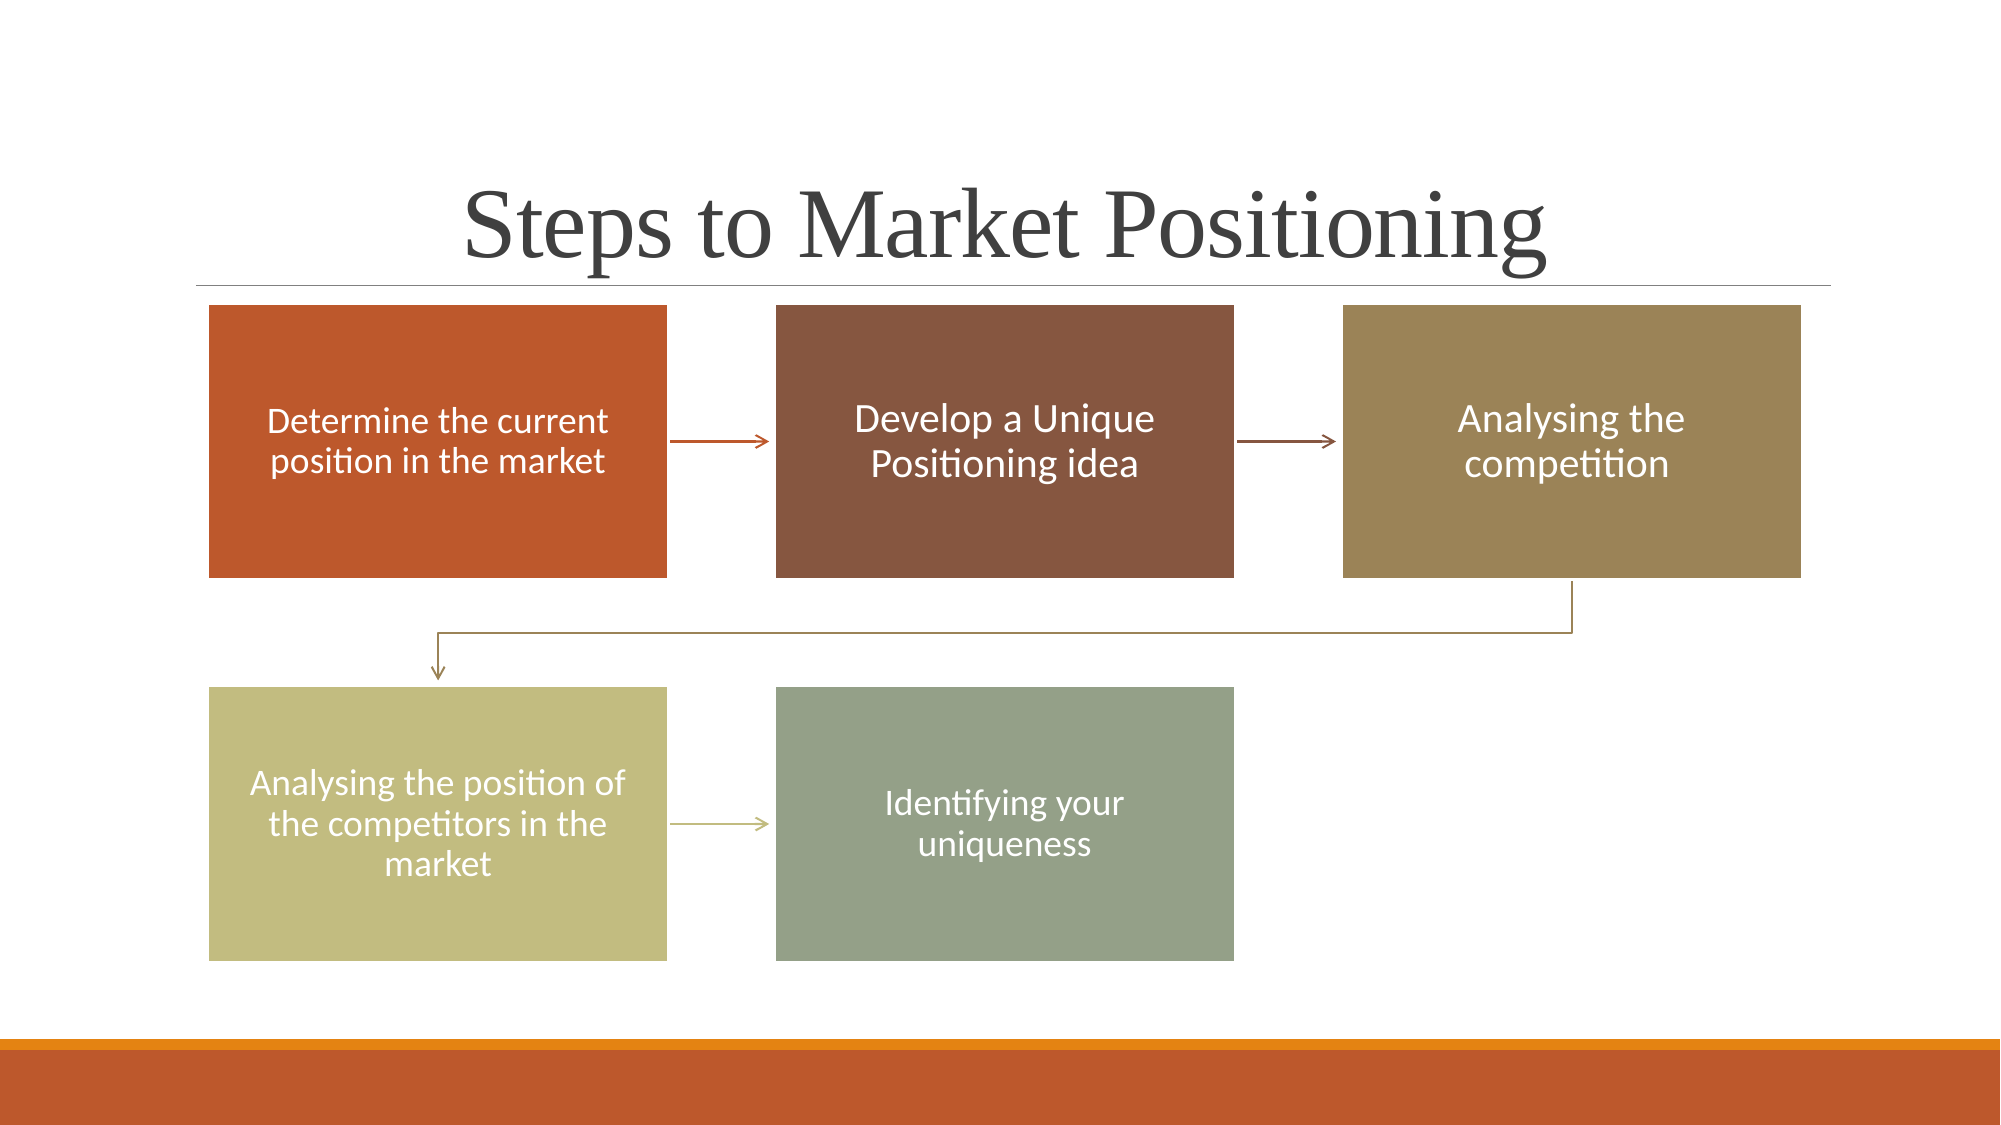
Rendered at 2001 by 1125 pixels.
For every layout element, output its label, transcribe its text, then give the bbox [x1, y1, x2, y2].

title Steps to Market Positioning [180, 47, 1830, 285]
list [179, 302, 1831, 964]
